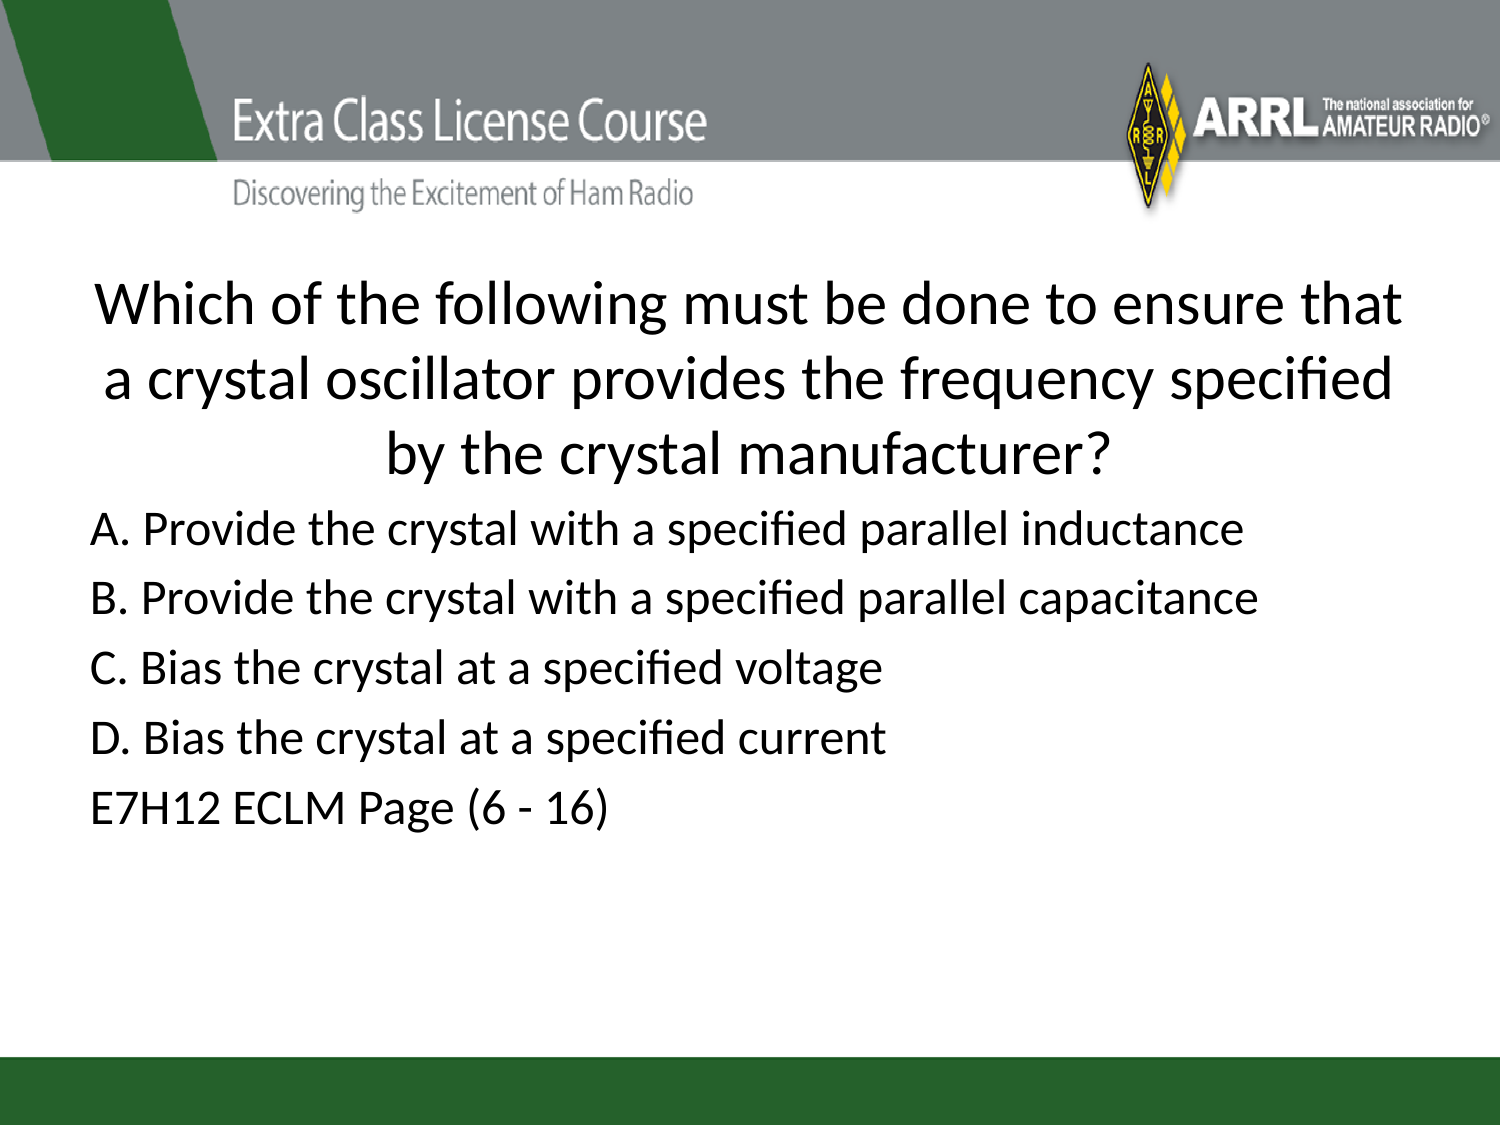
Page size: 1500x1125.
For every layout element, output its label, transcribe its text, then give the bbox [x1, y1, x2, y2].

list A. Provide the crystal with a specified parallel inductance B. Provide the crystal with a specified parallel capacitance C. Bias the crystal at a specified voltage D. Bias the crystal at a specified current E7H12 ECLM Page (6 - 16) [75, 487, 1425, 1005]
title Which of the following must be done to ensure that a crystal oscillator provides the frequency specified by the crystal manufacturer? [75, 254, 1425, 435]
picture [0, 0, 1500, 1125]
